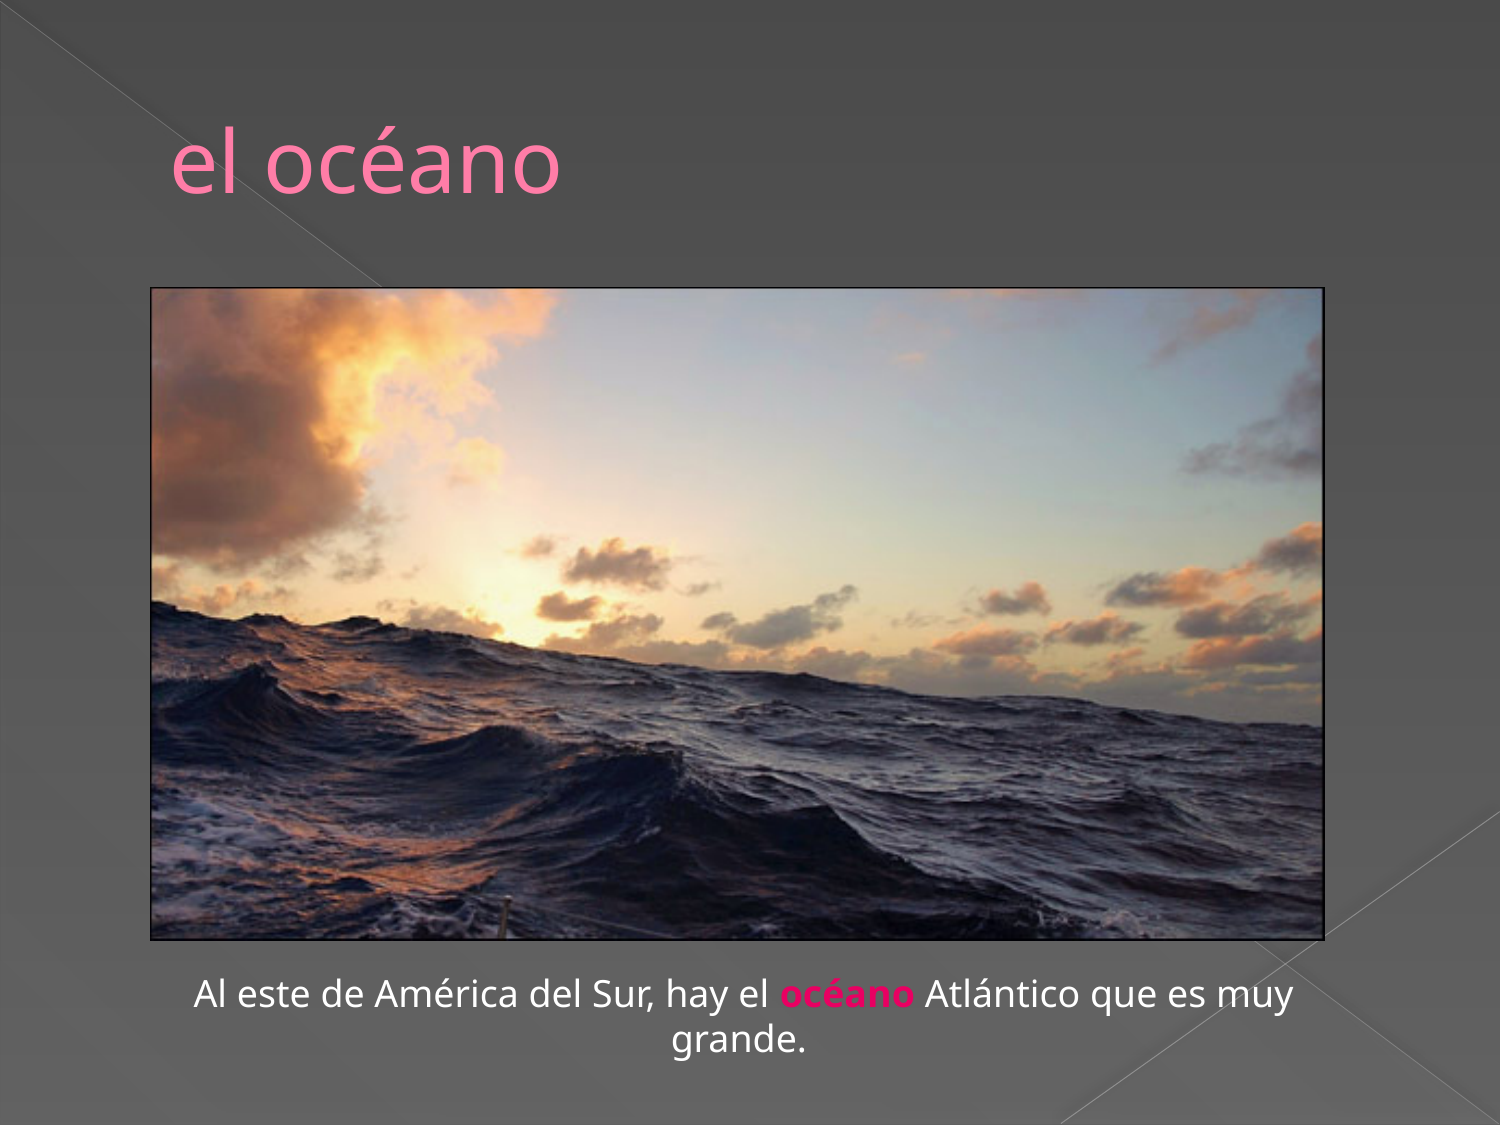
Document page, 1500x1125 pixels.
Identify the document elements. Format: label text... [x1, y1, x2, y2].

title el océano [75, 43, 1425, 274]
text_box Al este de América del Sur, hay el océano Atlántico que es muy grande. [125, 962, 1363, 1125]
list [149, 287, 1326, 941]
